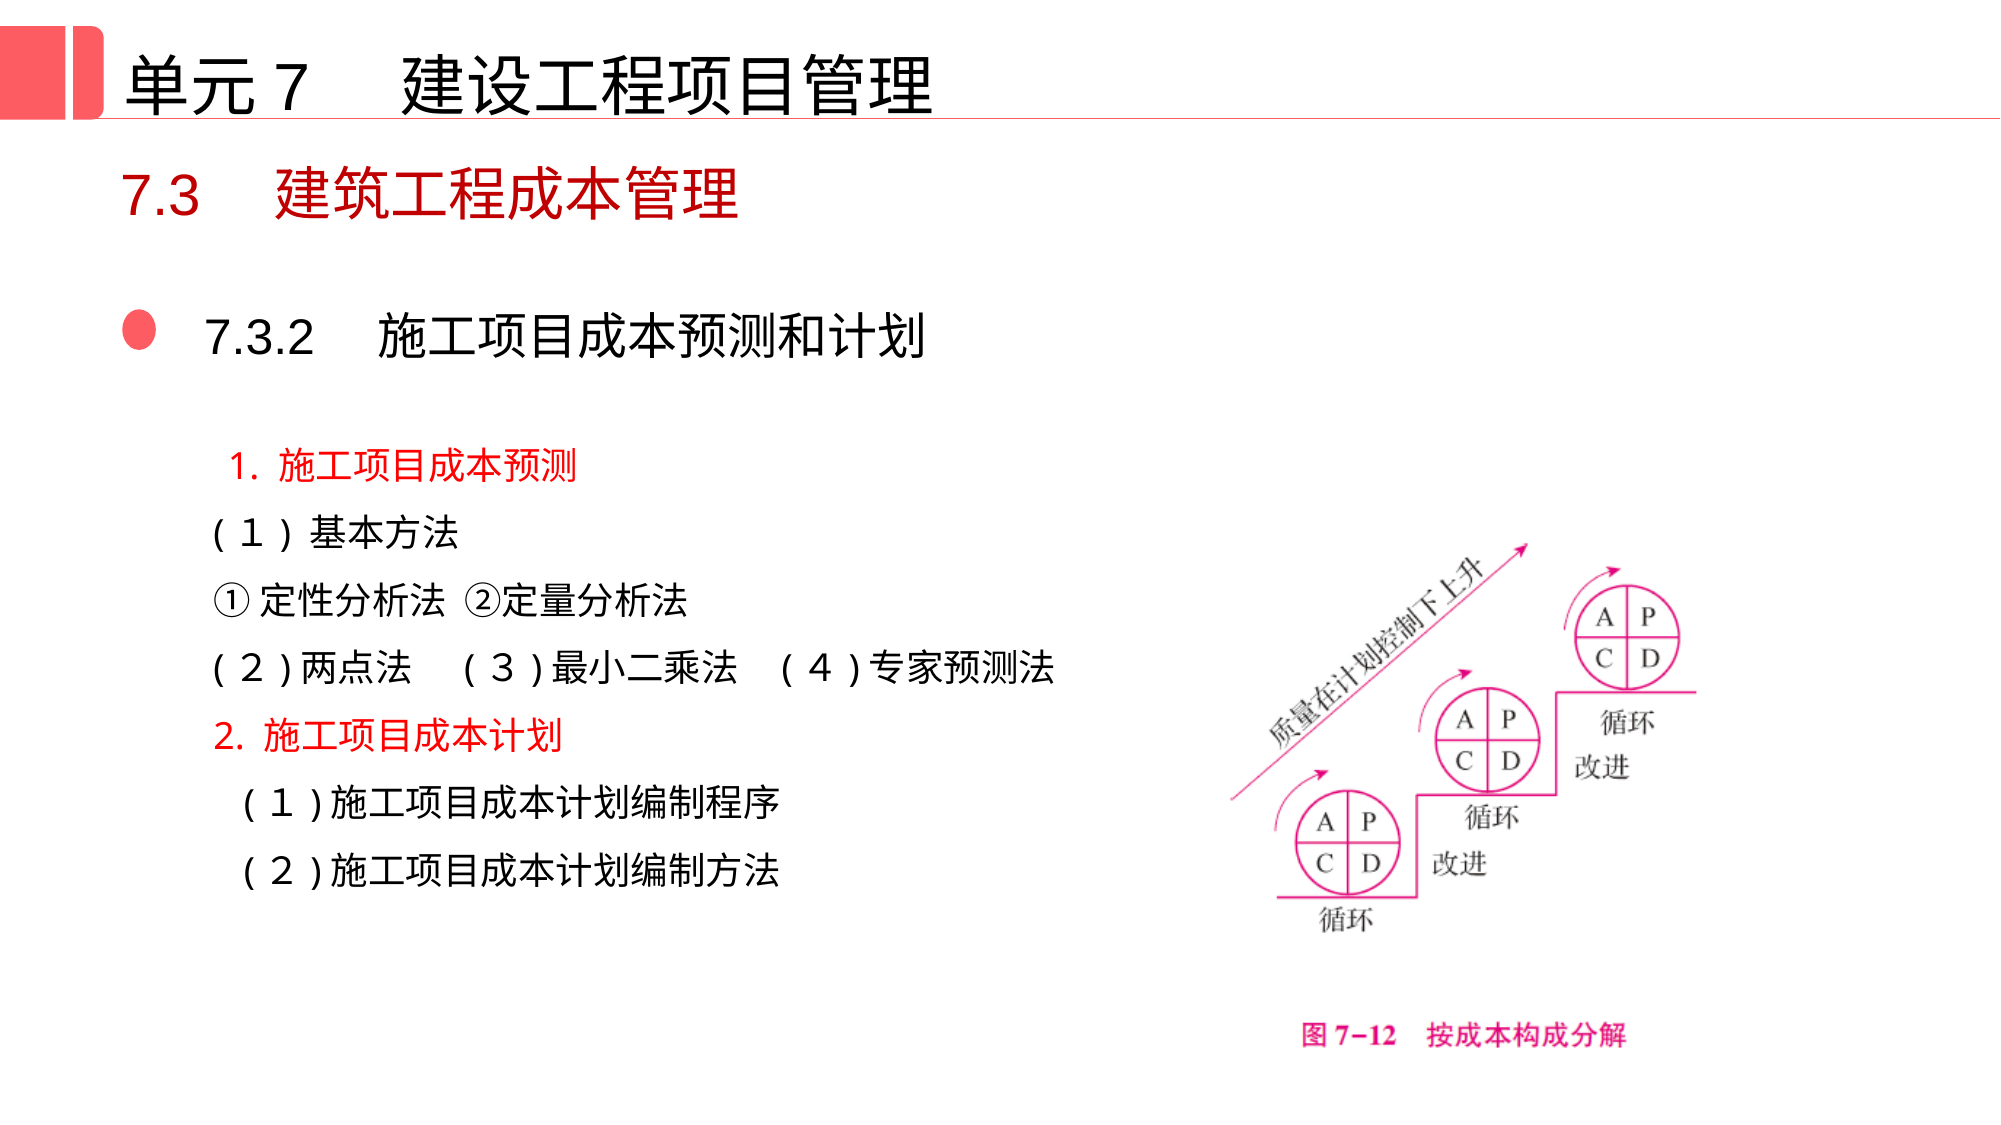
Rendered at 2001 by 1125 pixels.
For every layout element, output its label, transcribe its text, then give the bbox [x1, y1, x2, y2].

picture [1146, 510, 1784, 1074]
list 单元7 建设工程项目管理 [108, 12, 1891, 248]
text_box 1. 施工项目成本预测 (１) 基本方法 ①定性分析法 ②定量分析法 (２)两点法 (３)最小二乘法 (４)专家预测法 2. 施工项目成本计划 (１)施工项目成本计划编制程序 (２)施工项目成本计划编制方法 [154, 411, 1755, 967]
text_box 7.3 建筑工程成本管理 [105, 149, 755, 235]
text_box [122, 309, 156, 350]
text_box 7.3.2 施工项目成本预测和计划 [189, 297, 1177, 372]
